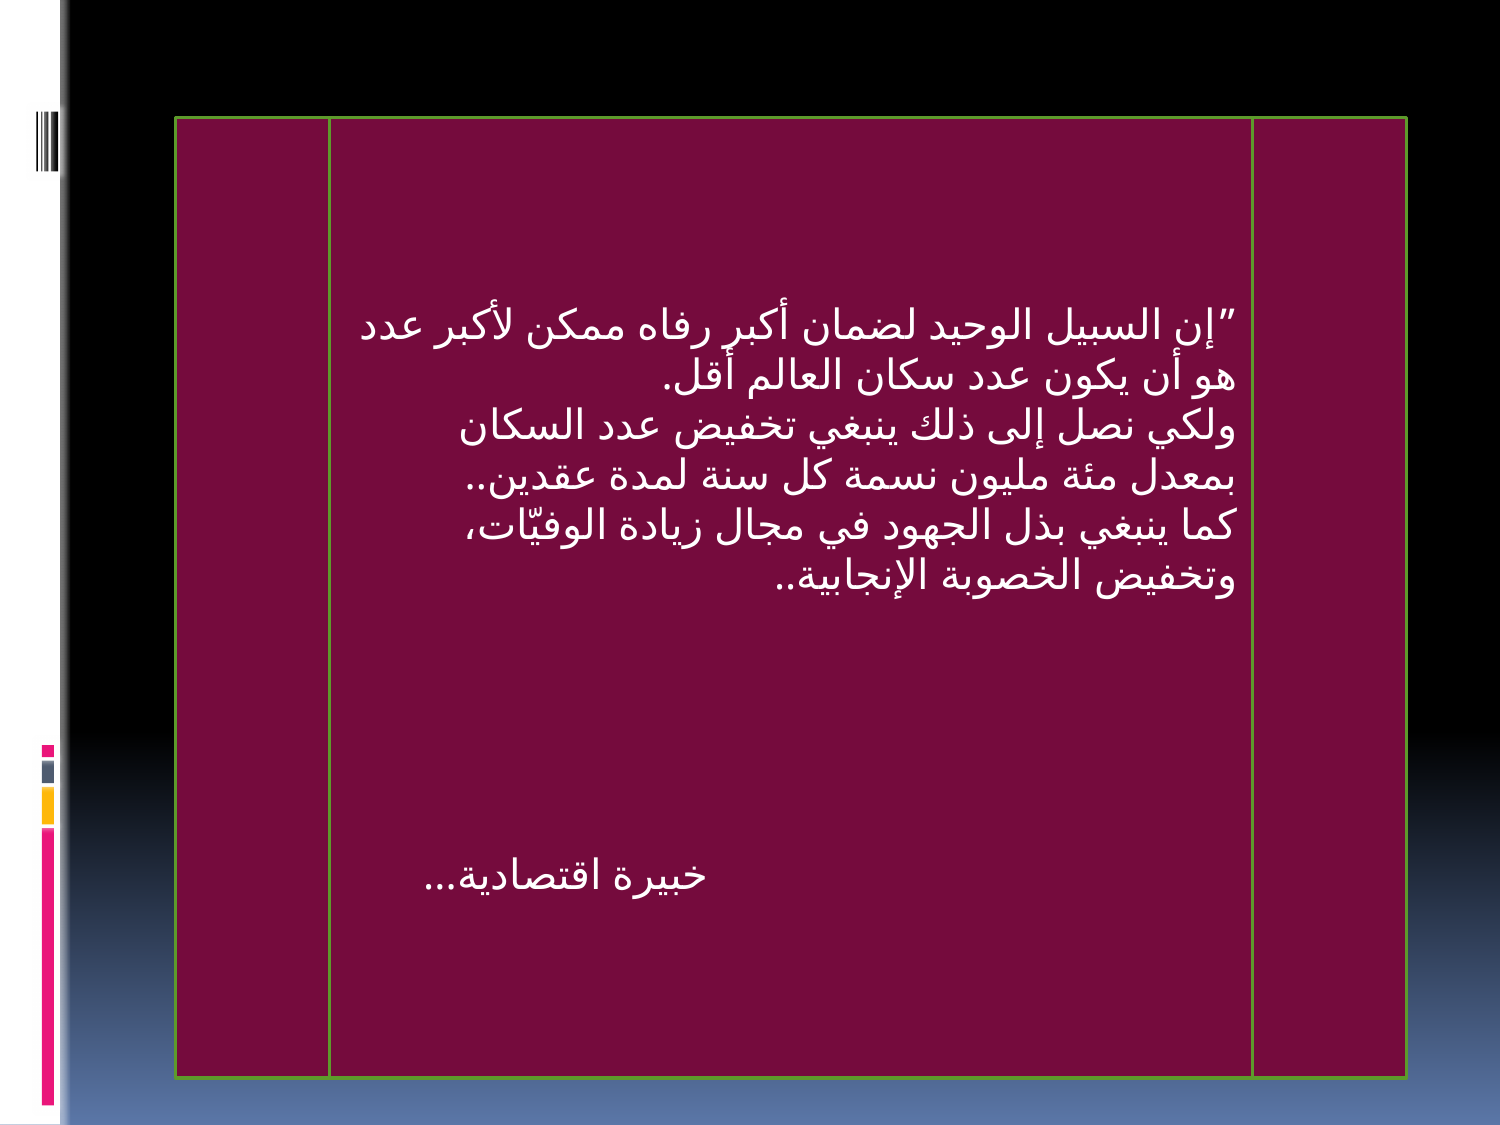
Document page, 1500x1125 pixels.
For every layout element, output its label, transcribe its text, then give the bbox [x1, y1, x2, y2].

text_box ”إن السبيل الوحيد لضمان أكبر رفاه ممكن لأكبر عدد هو أن يكون عدد سكان العالم أقل. ولكي نصل إلى ذلك ينبغي تخفيض عدد السكان بمعدل مئة مليون نسمة كل سنة لمدة عقدين.. كما ينبغي بذل الجهود في مجال زيادة الوفيّات، وتخفيض الخصوبة الإنجابية.. خبيرة اقتصادية... [174, 116, 1408, 1080]
